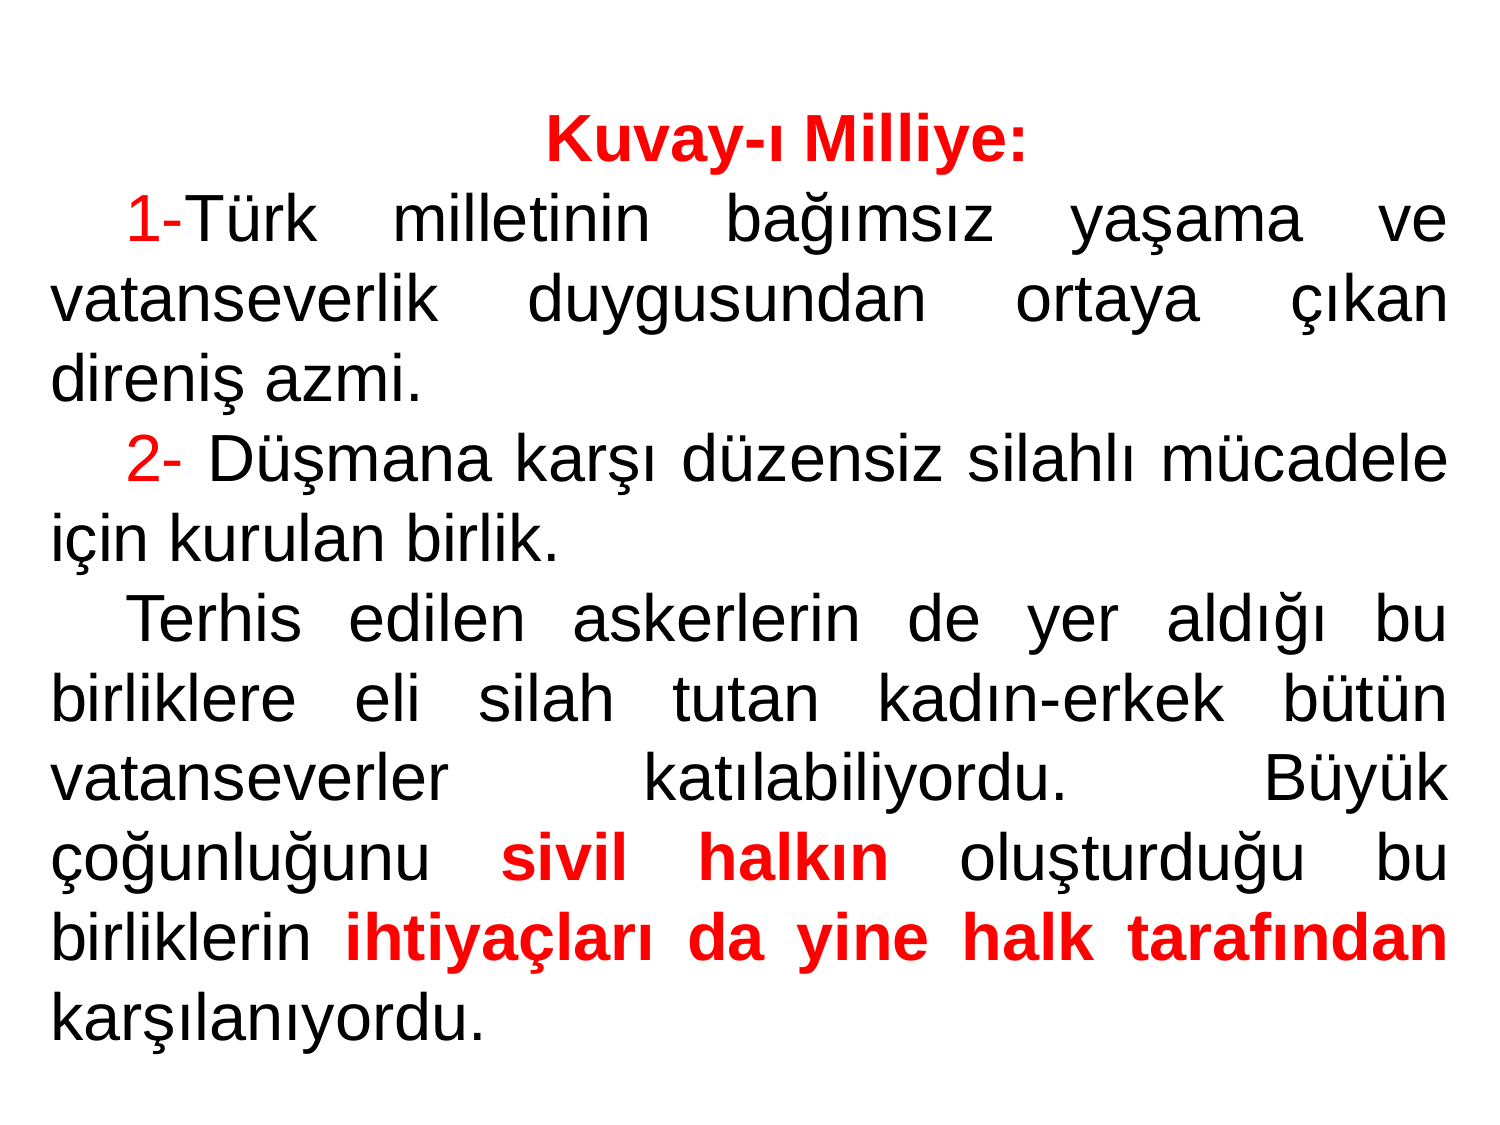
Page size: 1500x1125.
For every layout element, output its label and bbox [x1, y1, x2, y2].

text_box [35, 87, 1465, 1062]
